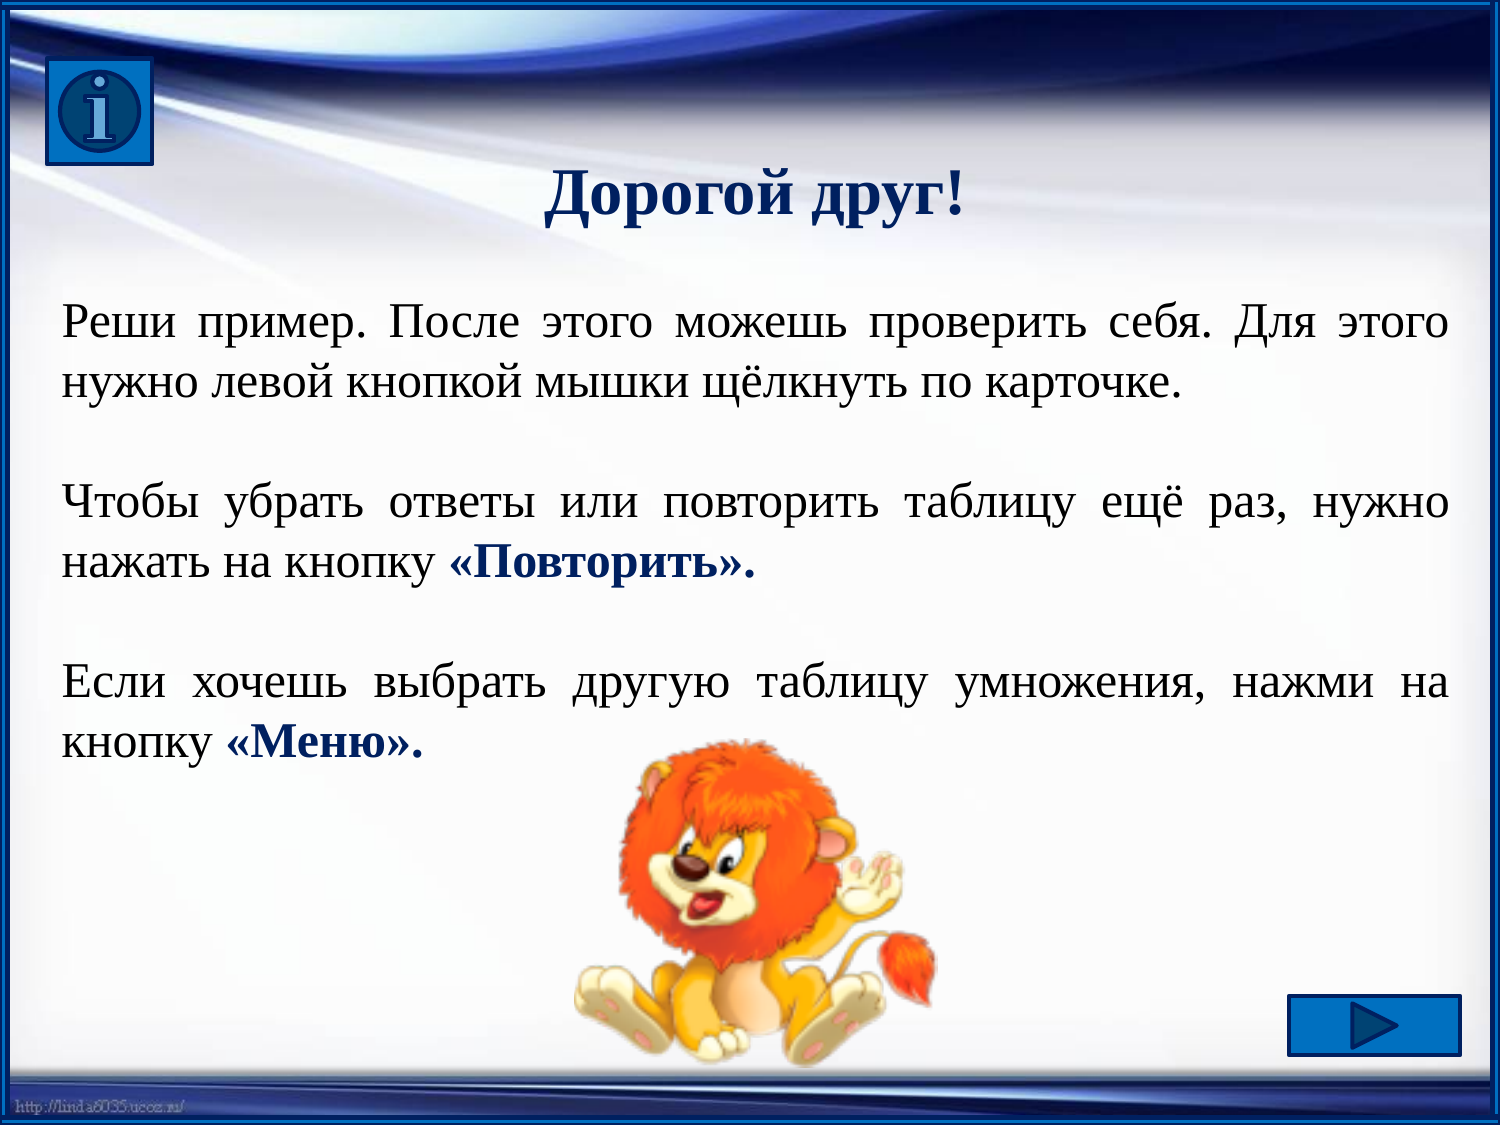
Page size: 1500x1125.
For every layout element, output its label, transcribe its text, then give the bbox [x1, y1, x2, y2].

text_box [45, 56, 154, 166]
text_box Дорогой друг! Реши пример. После этого можешь проверить себя. Для этого нужно левой кнопкой мышки щёлкнуть по карточке. Чтобы убрать ответы или повторить таблицу ещё раз, нужно нажать на кнопку «Повторить». Если хочешь выбрать другую таблицу умножения, нажми на кнопку «Меню». [46, 140, 1465, 776]
text_box [0, 10, 10, 1115]
text_box [0, 0, 1490, 10]
text_box [0, 1115, 1500, 1125]
picture [10, 10, 1490, 1115]
text_box [1287, 994, 1462, 1057]
text_box [1490, 0, 1500, 1115]
